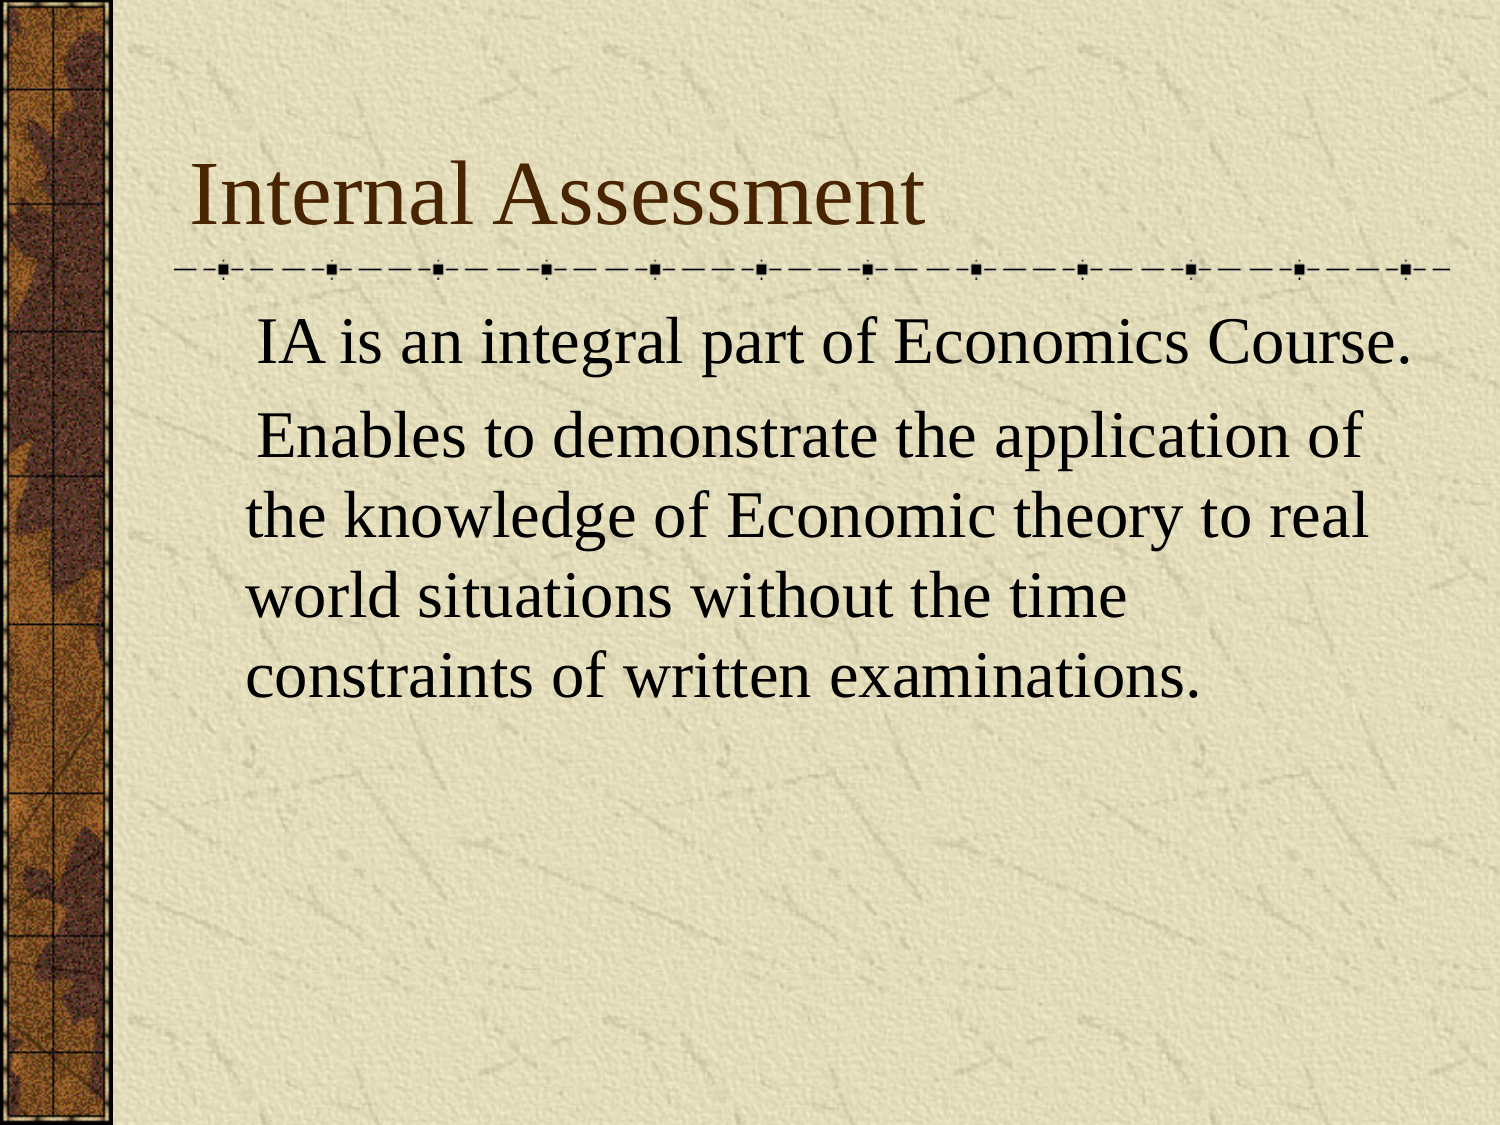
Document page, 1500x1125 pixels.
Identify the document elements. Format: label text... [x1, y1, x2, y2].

title Internal Assessment [174, 62, 1451, 251]
picture [0, 0, 1500, 1125]
list IA is an integral part of Economics Course. Enables to demonstrate the application of the knowledge of Economic theory to real world situations without the time constraints of written examinations. [173, 289, 1449, 965]
